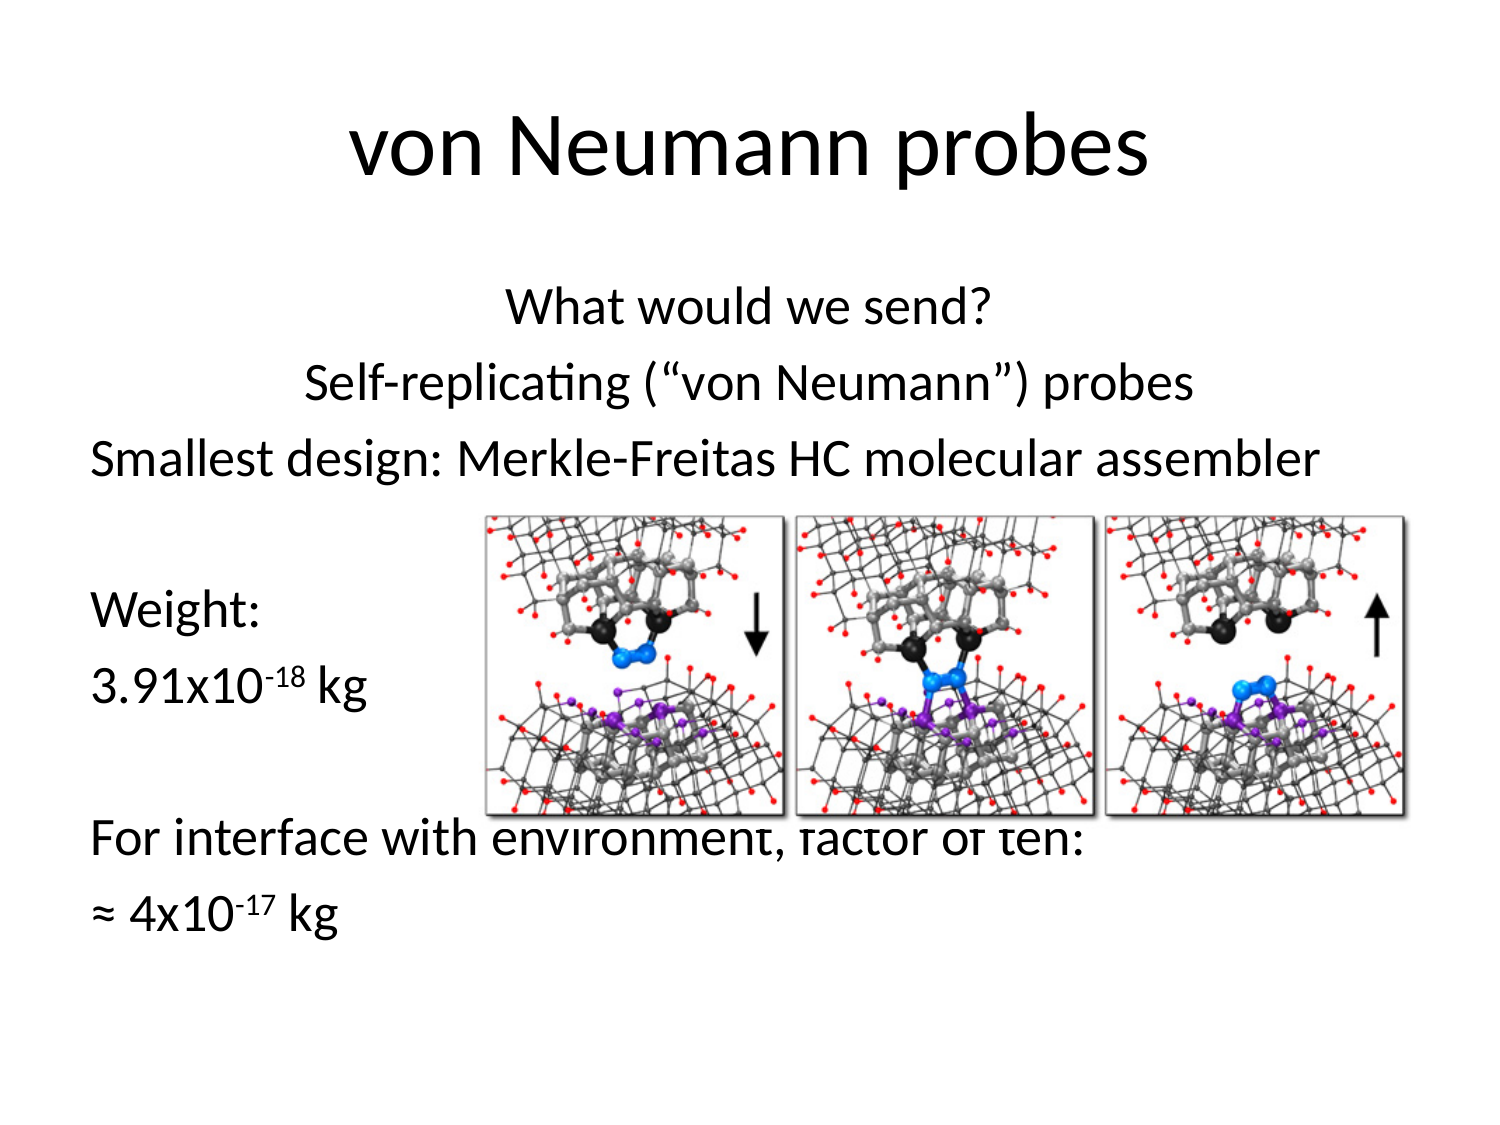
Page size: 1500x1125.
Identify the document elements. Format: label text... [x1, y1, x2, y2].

list What would we send? Self-replicating (“von Neumann”) probes Smallest design: Merkle-Freitas HC molecular assembler Weight: 3.91x10-18 kg For interface with environment, factor of ten: ≈ 4x10-17 kg [75, 262, 1425, 1090]
title von Neumann probes [75, 45, 1425, 233]
picture [468, 503, 1423, 830]
